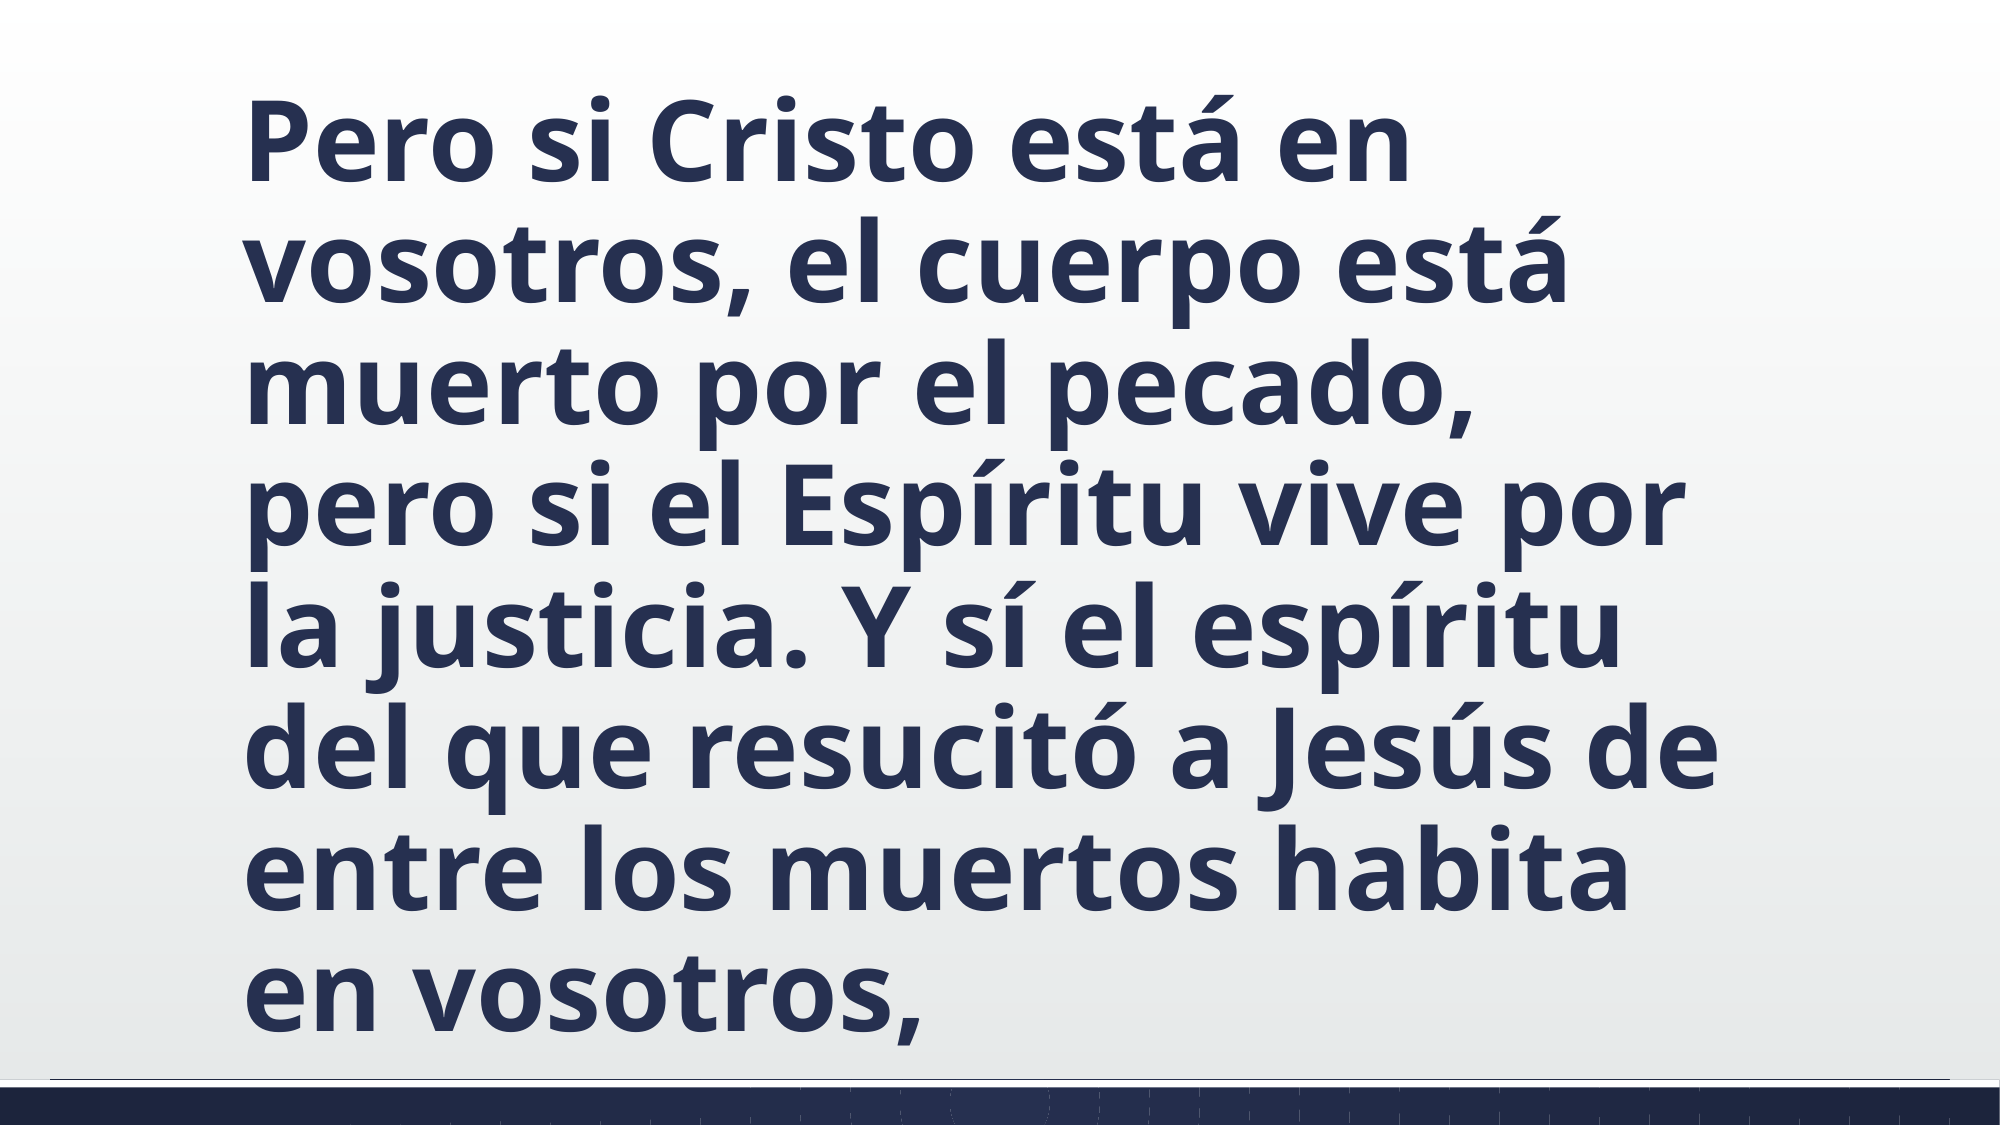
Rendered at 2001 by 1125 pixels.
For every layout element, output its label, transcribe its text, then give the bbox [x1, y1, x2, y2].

list Pero si Cristo está en vosotros, el cuerpo está muerto por el pecado, pero si el Espíritu vive por la justicia. Y sí el espíritu del que resucitó a Jesús de entre los muertos habita en vosotros, [219, 76, 1780, 990]
